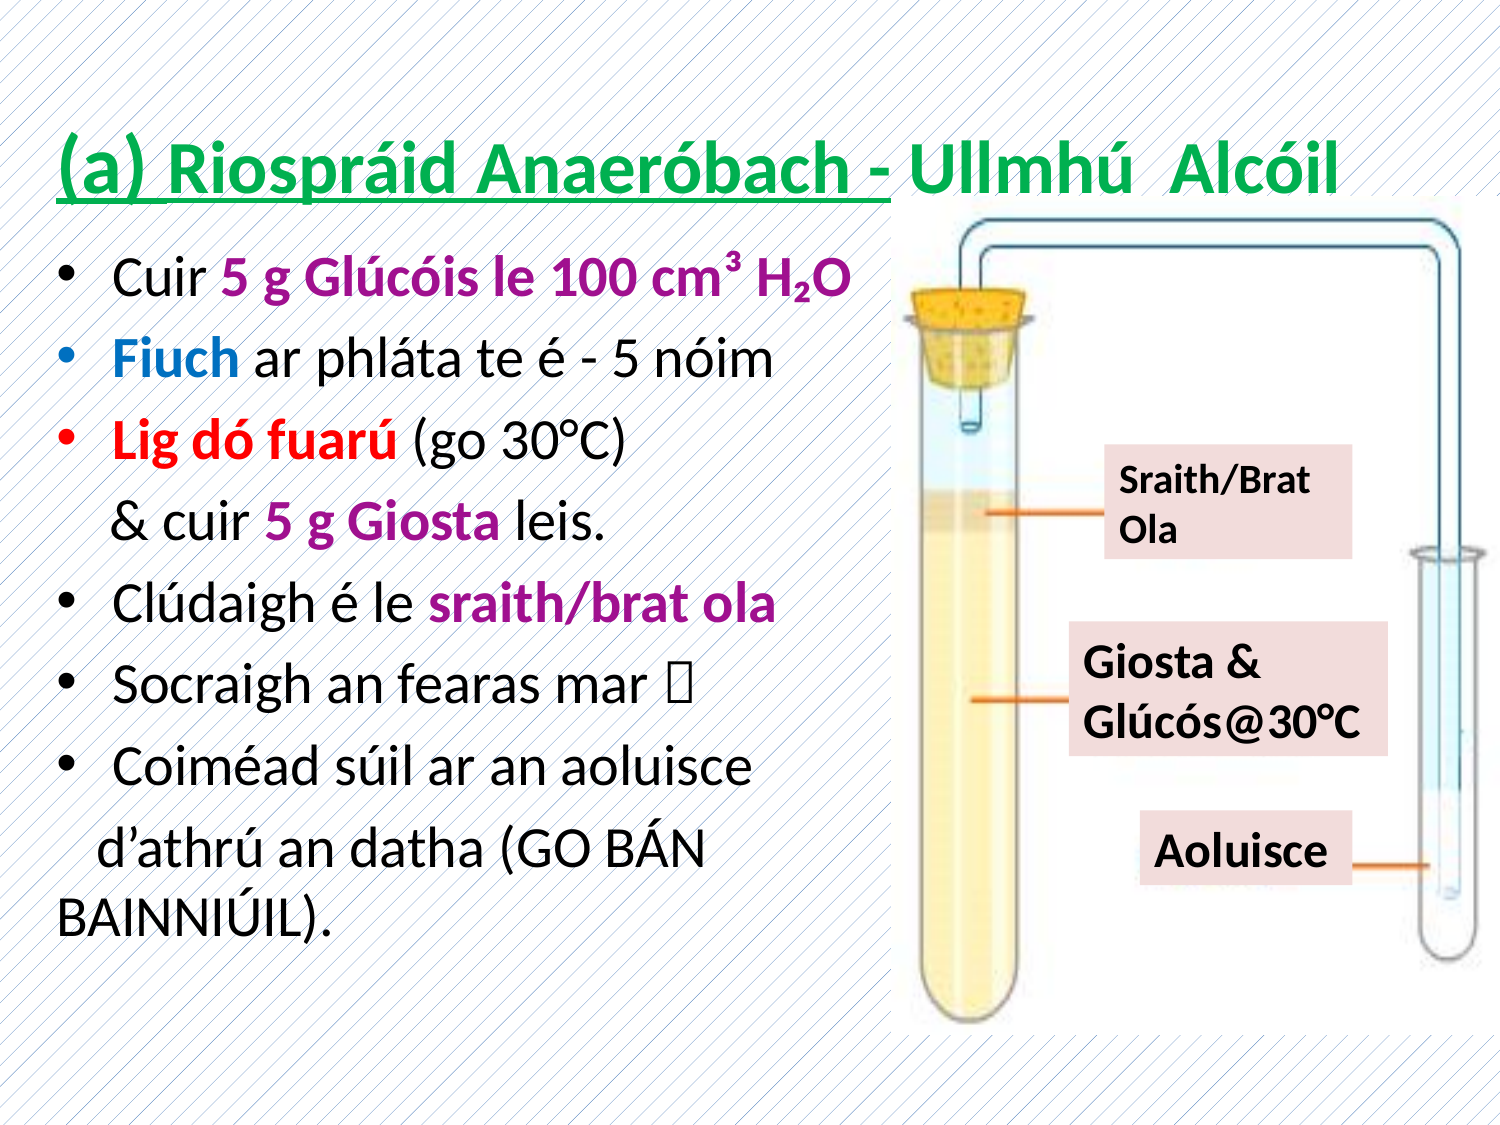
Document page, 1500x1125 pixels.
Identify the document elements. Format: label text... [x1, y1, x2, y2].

picture [891, 195, 1500, 1036]
list Cuir 5 g Glúcóis le 100 cm³ H₂O Fiuch ar phláta te é - 5 nóim Lig dó fuarú (go 30°C) & cuir 5 g Giosta leis. Clúdaigh é le sraith/brat ola Socraigh an fearas mar  Coiméad súil ar an aoluisce d’athrú an datha (GO BÁN BAINNIÚIL). [41, 230, 975, 1125]
title (a) Riospráid Anaeróbach - Ullmhú Alcóil [41, 66, 1471, 230]
